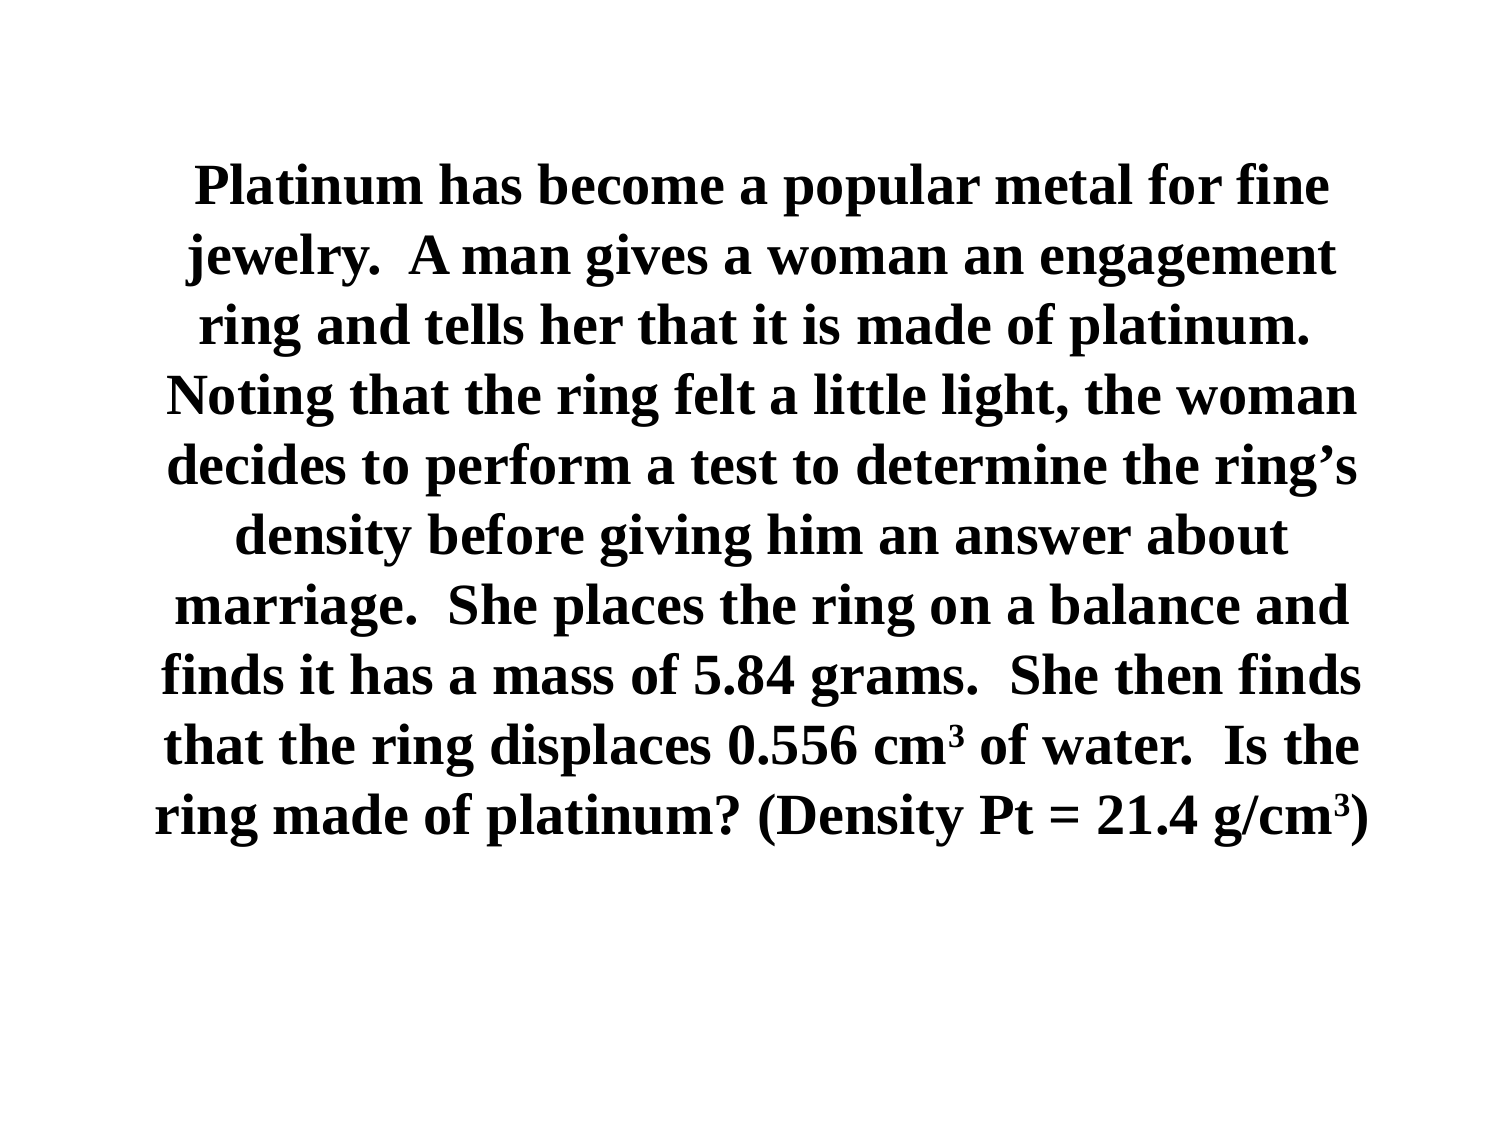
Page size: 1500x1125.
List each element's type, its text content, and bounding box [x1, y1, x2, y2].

text_box Platinum has become a popular metal for fine jewelry. A man gives a woman an engagement ring and tells her that it is made of platinum. Noting that the ring felt a little light, the woman decides to perform a test to determine the ring’s density before giving him an answer about marriage. She places the ring on a balance and finds it has a mass of 5.84 grams. She then finds that the ring displaces 0.556 cm3 of water. Is the ring made of platinum? (Density Pt = 21.4 g/cm3) [124, 437, 1400, 625]
